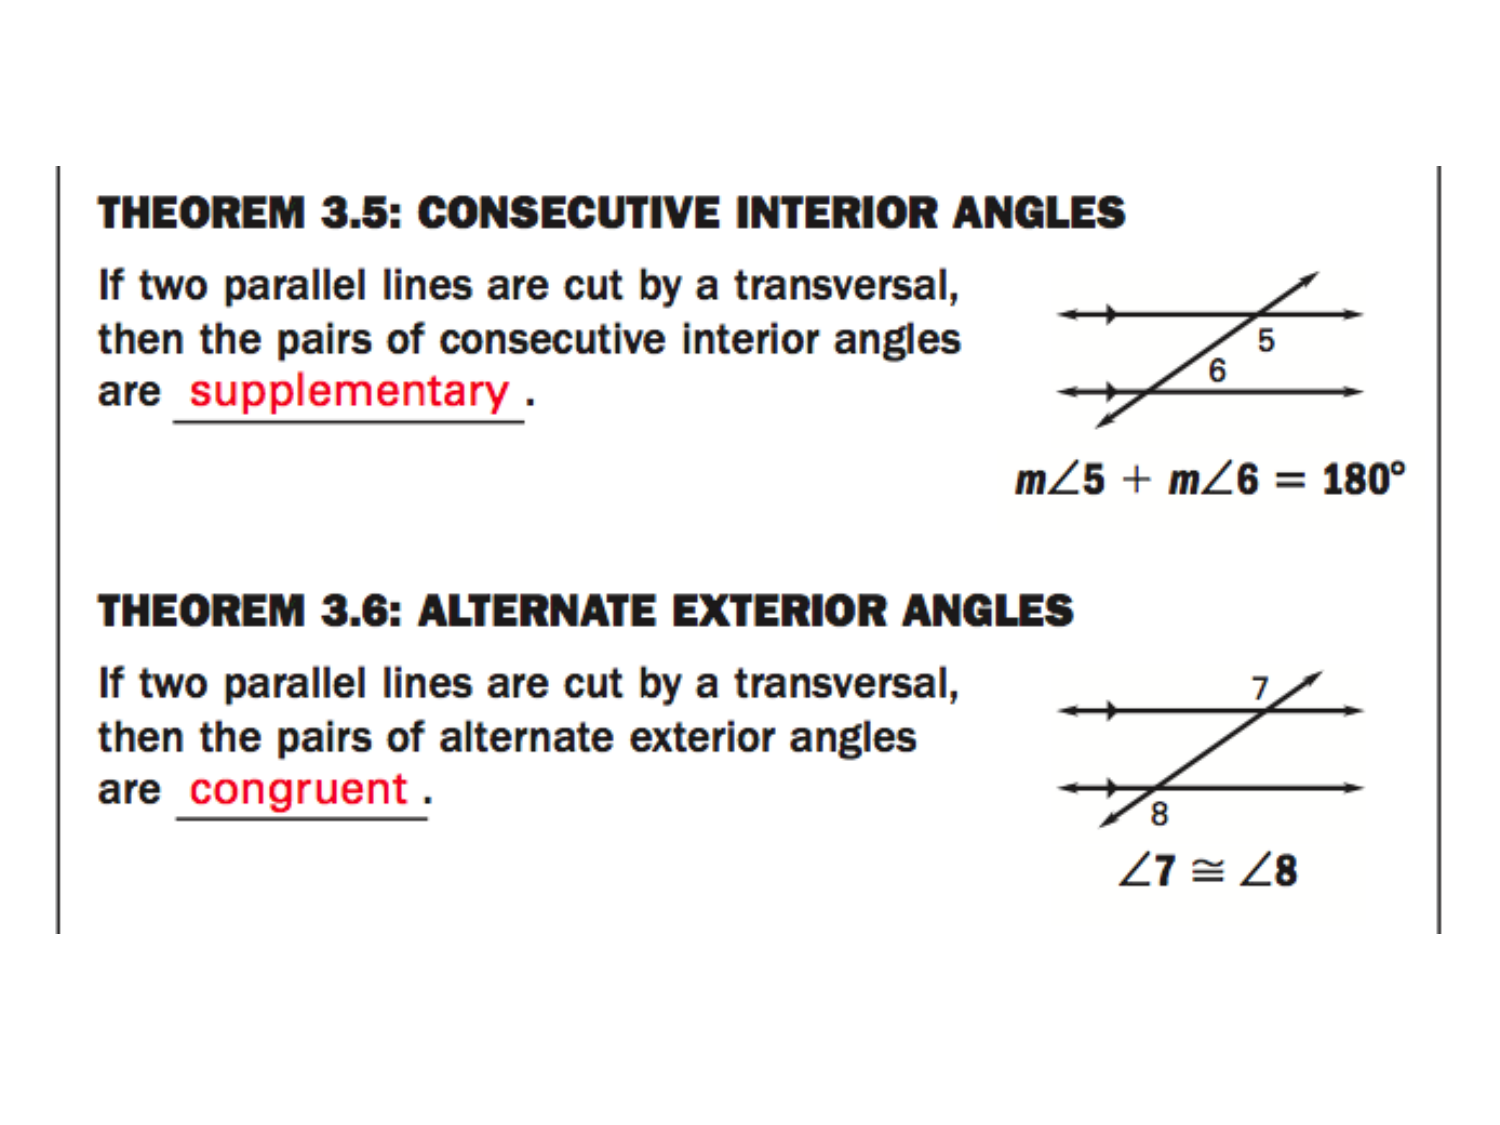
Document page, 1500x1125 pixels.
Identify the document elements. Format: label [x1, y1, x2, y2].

list [0, 166, 1500, 934]
